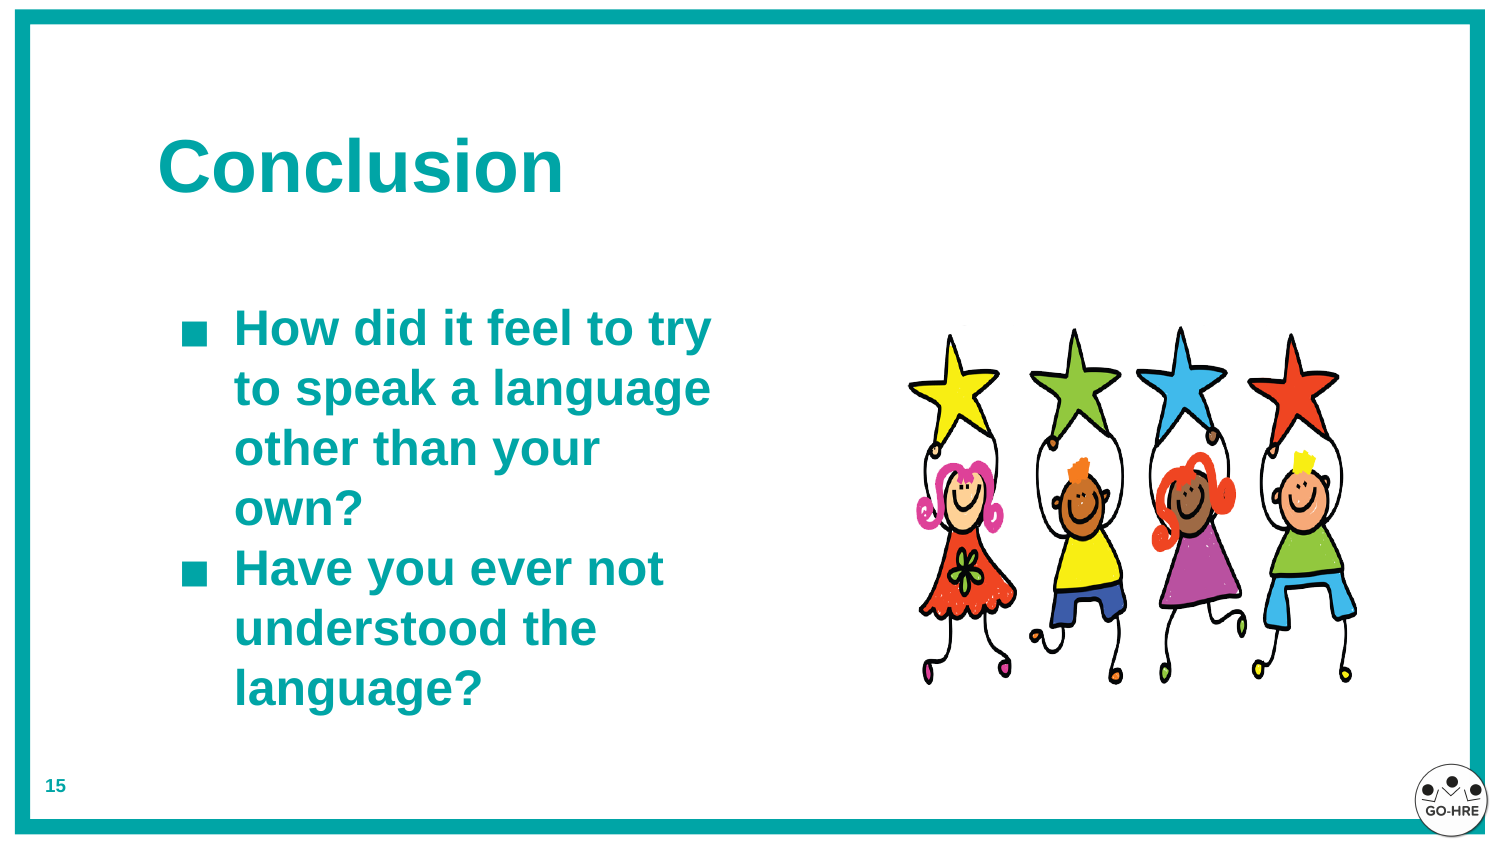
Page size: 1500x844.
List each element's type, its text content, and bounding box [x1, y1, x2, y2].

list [905, 324, 1357, 685]
list How did it feel to try to speak a language other than your own? Have you ever not understood the language? [143, 249, 744, 760]
slide_number 15 [30, 754, 121, 819]
title Conclusion [142, 86, 1401, 237]
picture [1414, 763, 1490, 839]
